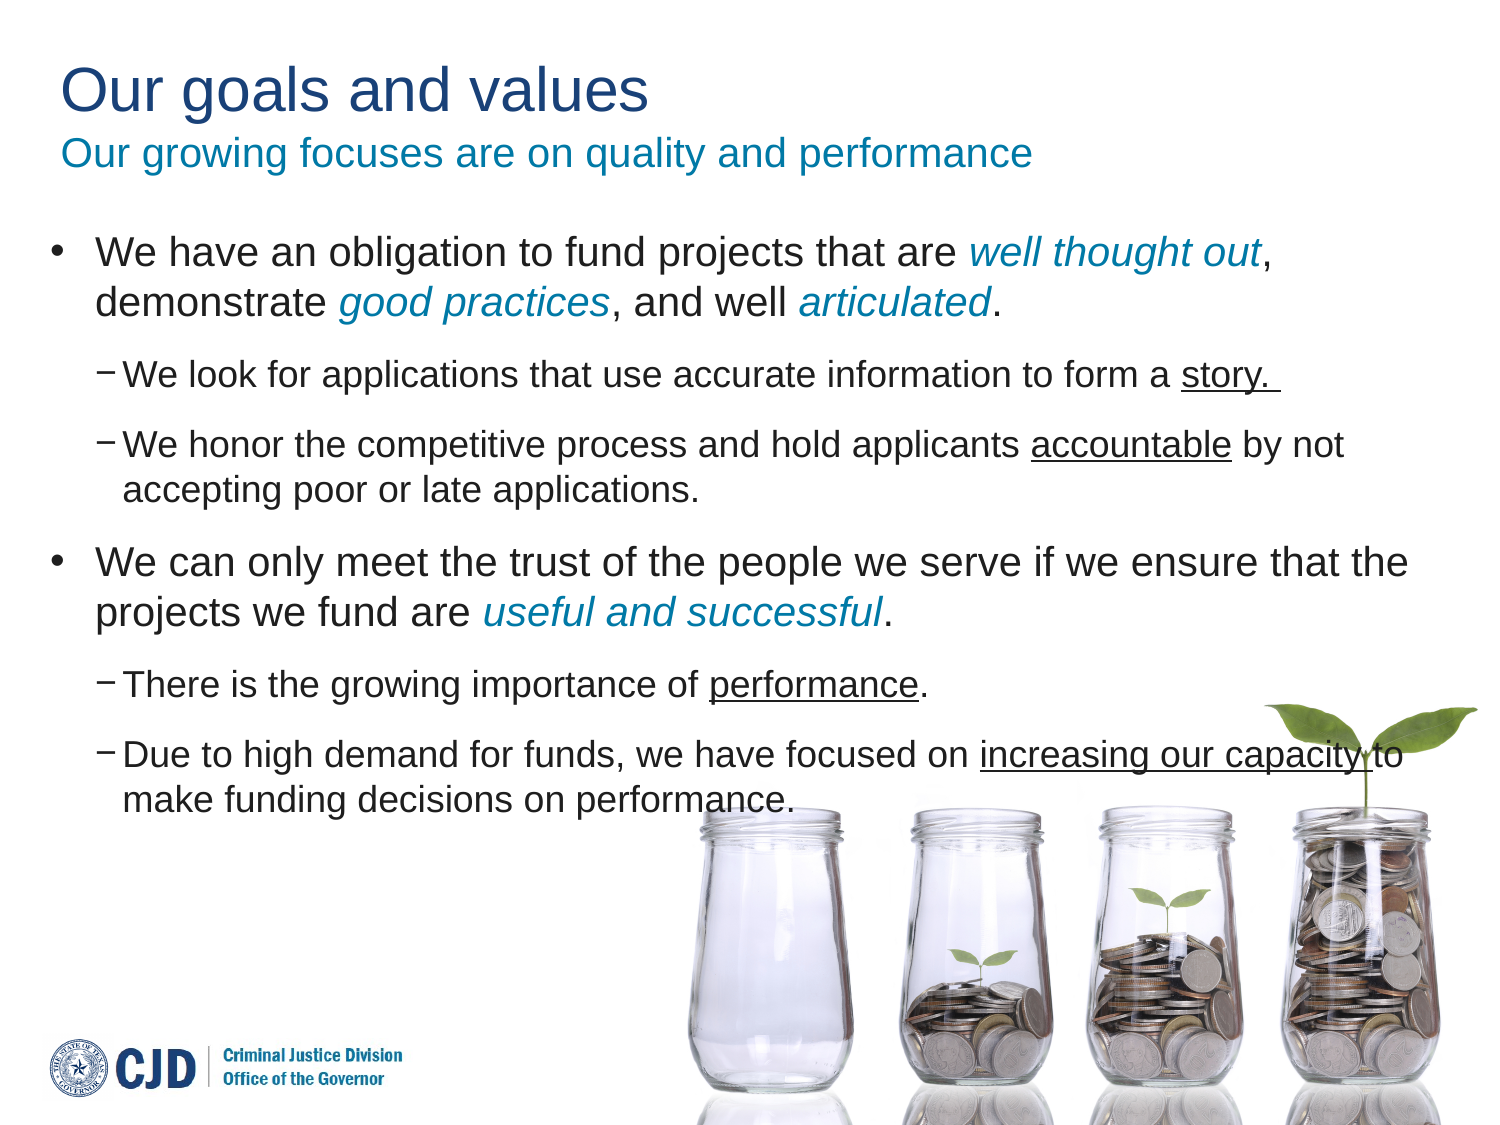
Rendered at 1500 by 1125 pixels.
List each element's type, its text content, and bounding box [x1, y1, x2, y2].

list We have an obligation to fund projects that are well thought out, demonstrate good practices, and well articulated. We look for applications that use accurate information to form a story. We honor the competitive process and hold applicants accountable by not accepting poor or late applications. We can only meet the trust of the people we serve if we ensure that the projects we fund are useful and successful. There is the growing importance of performance. Due to high demand for funds, we have focused on increasing our capacity to make funding decisions on performance. [50, 224, 1426, 963]
picture [114, 1038, 420, 1097]
list Our growing focuses are on quality and performance [60, 126, 1437, 213]
title Our goals and values [60, 48, 1437, 126]
picture [651, 559, 1500, 1125]
